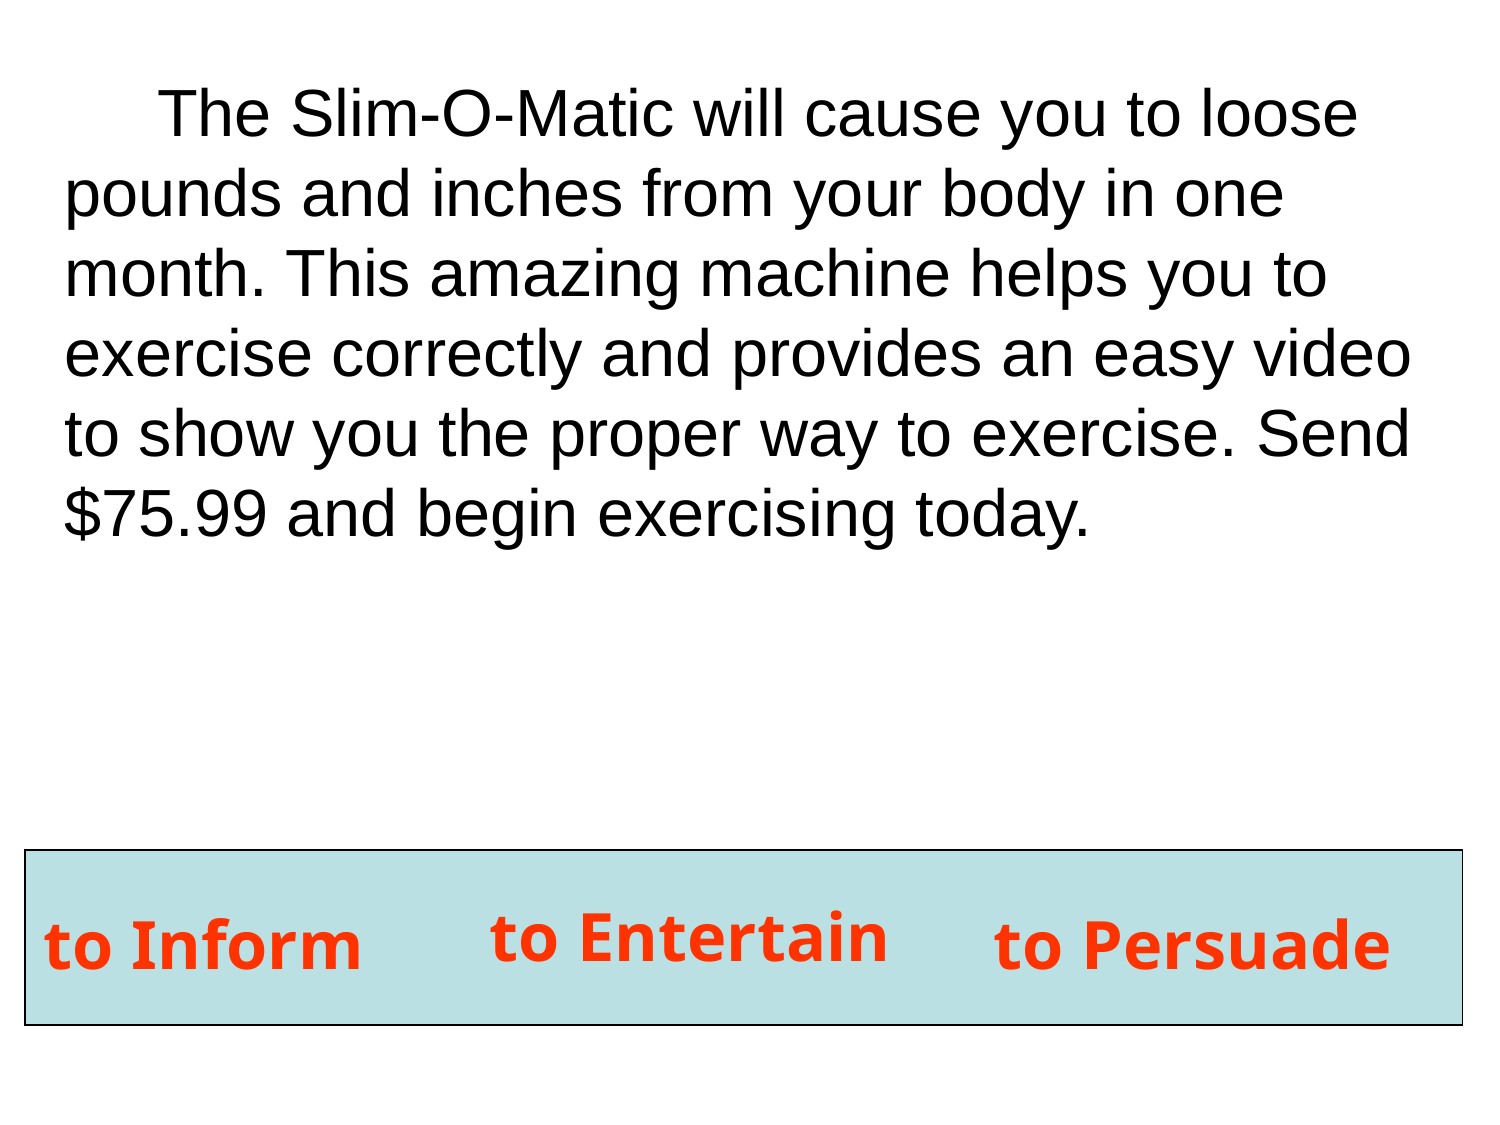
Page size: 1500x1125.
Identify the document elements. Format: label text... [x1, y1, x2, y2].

text_box to Persuade [949, 849, 1413, 1000]
text_box to Entertain [474, 887, 949, 983]
text_box to Inform [0, 849, 463, 1000]
text_box The Slim-O-Matic will cause you to loose pounds and inches from your body in one month. This amazing machine helps you to exercise correctly and provides an easy video to show you the proper way to exercise. Send $75.99 and begin exercising today. [50, 62, 1450, 557]
text_box [24, 849, 1463, 1025]
